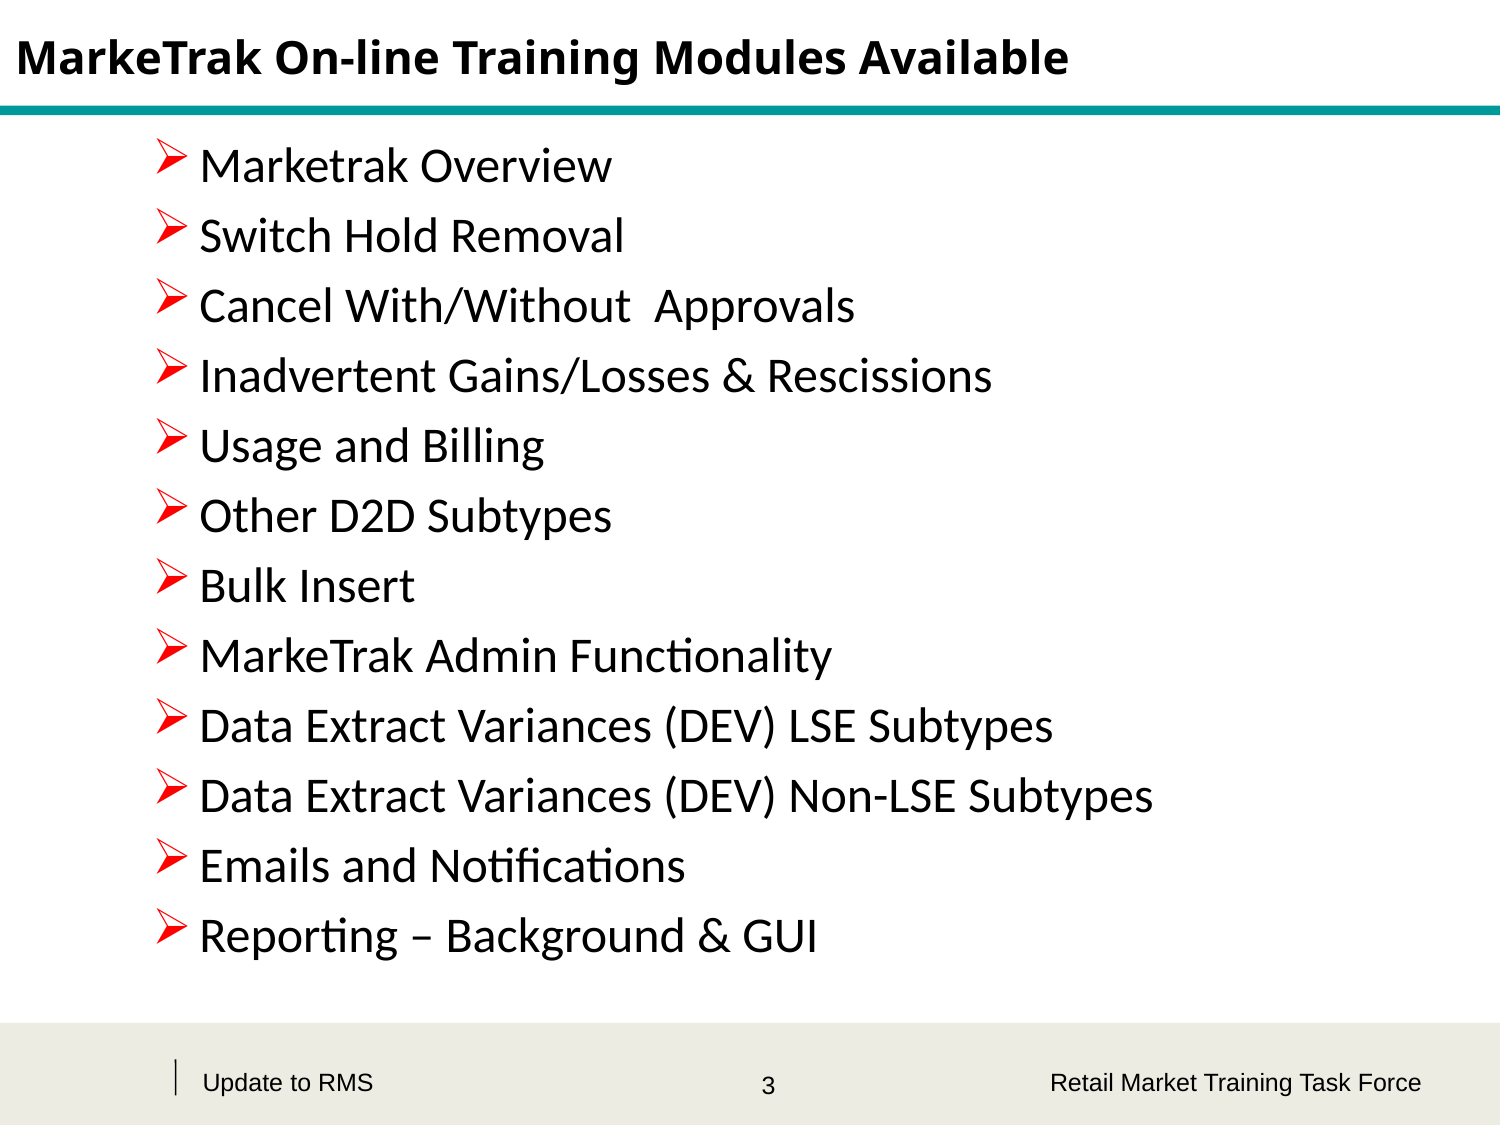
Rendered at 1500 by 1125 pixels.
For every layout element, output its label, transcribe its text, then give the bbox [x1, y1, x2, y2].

list Marketrak Overview Switch Hold Removal Cancel With/Without Approvals Inadvertent Gains/Losses & Rescissions Usage and Billing Other D2D Subtypes Bulk Insert MarkeTrak Admin Functionality Data Extract Variances (DEV) LSE Subtypes Data Extract Variances (DEV) Non-LSE Subtypes Emails and Notifications Reporting – Background & GUI [62, 124, 1463, 1051]
slide_number Update to RMS [187, 1059, 538, 1125]
title MarkeTrak On-line Training Modules Available [0, 0, 1500, 113]
footer Retail Market Training Task Force [1024, 1059, 1438, 1125]
